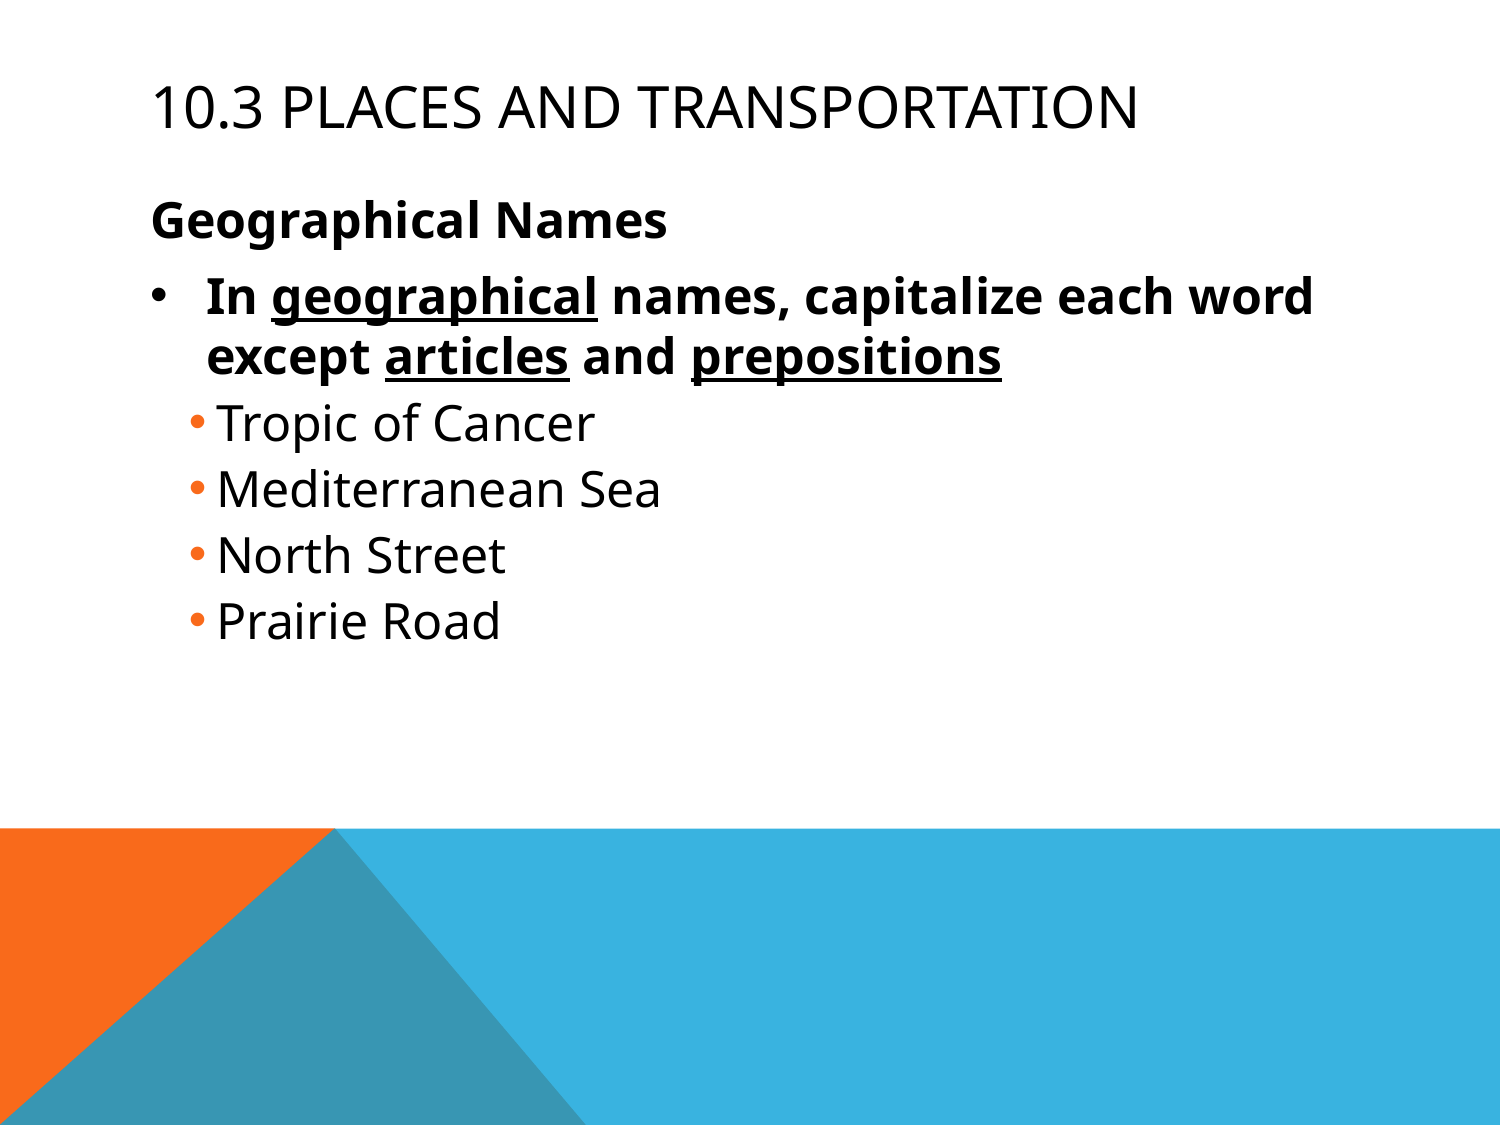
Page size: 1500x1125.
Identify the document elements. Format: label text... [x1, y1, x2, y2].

list Geographical Names In geographical names, capitalize each word except articles and prepositions Tropic of Cancer Mediterranean Sea North Street Prairie Road [135, 180, 1369, 768]
title 10.3 Places and Transportation [135, 60, 1369, 150]
